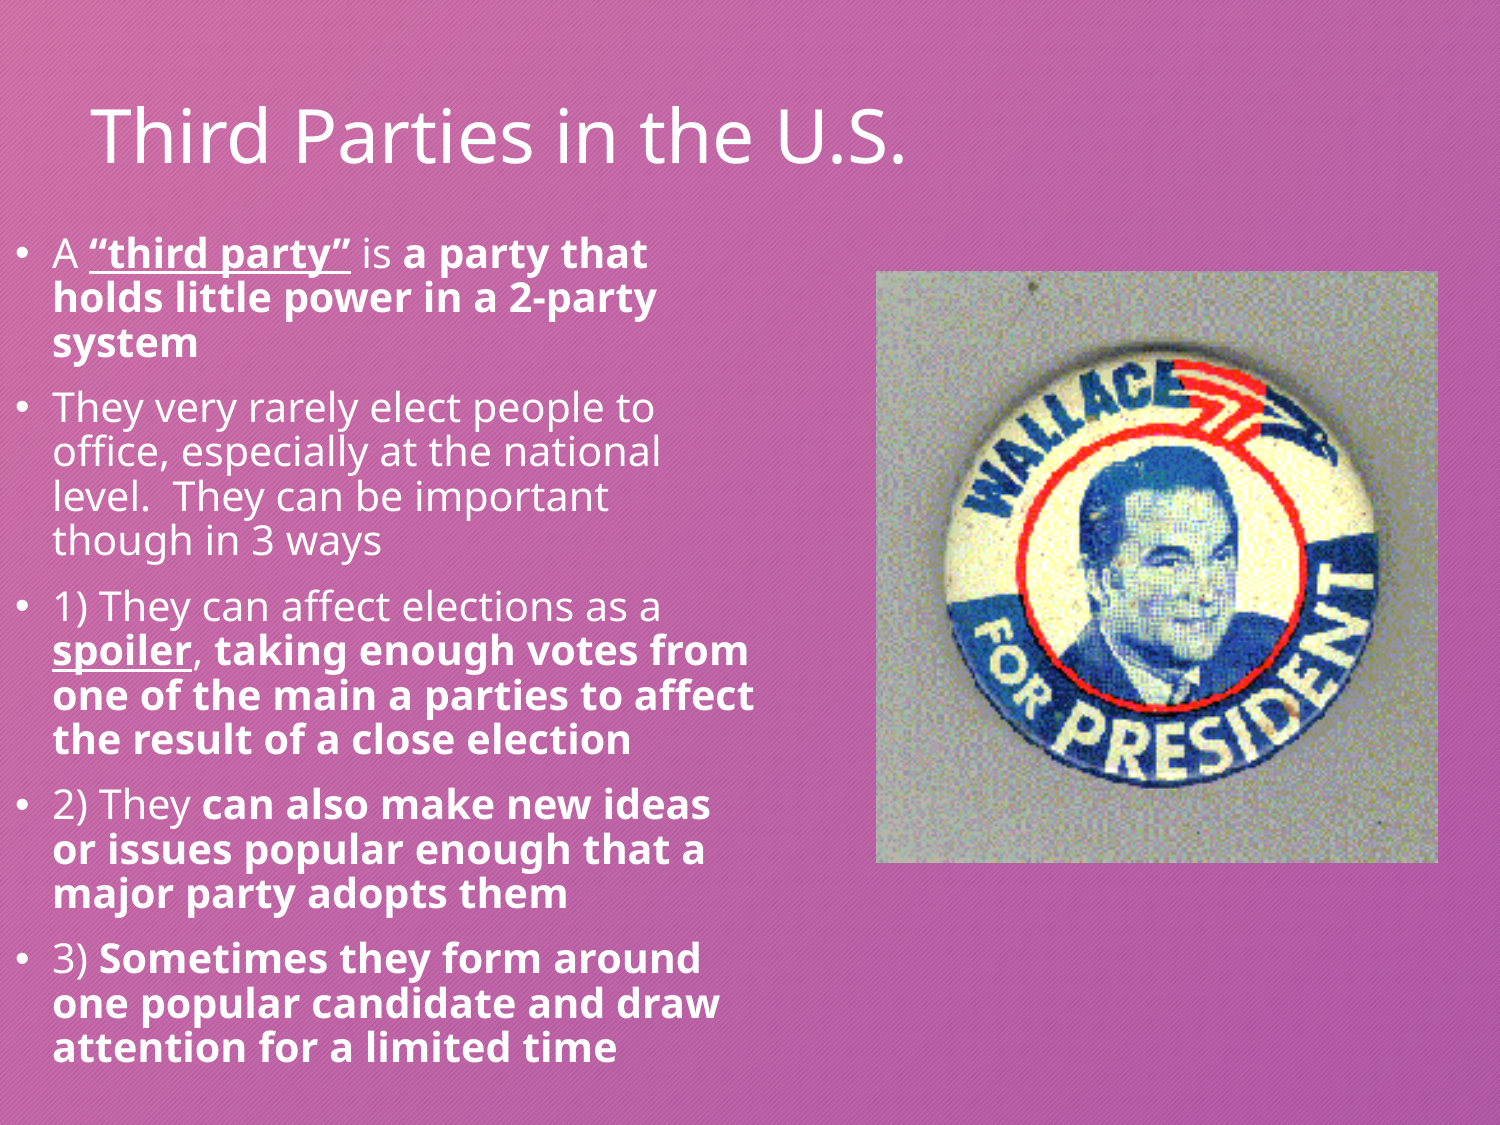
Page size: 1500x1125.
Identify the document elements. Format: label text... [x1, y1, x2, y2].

list A “third party” is a party that holds little power in a 2-party system They very rarely elect people to office, especially at the national level. They can be important though in 3 ways 1) They can affect elections as a spoiler, taking enough votes from one of the main a parties to affect the result of a close election 2) They can also make new ideas or issues popular enough that a major party adopts them 3) Sometimes they form around one popular candidate and draw attention for a limited time [0, 224, 775, 1100]
title Third Parties in the U.S. [75, 45, 1425, 233]
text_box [876, 270, 1438, 863]
